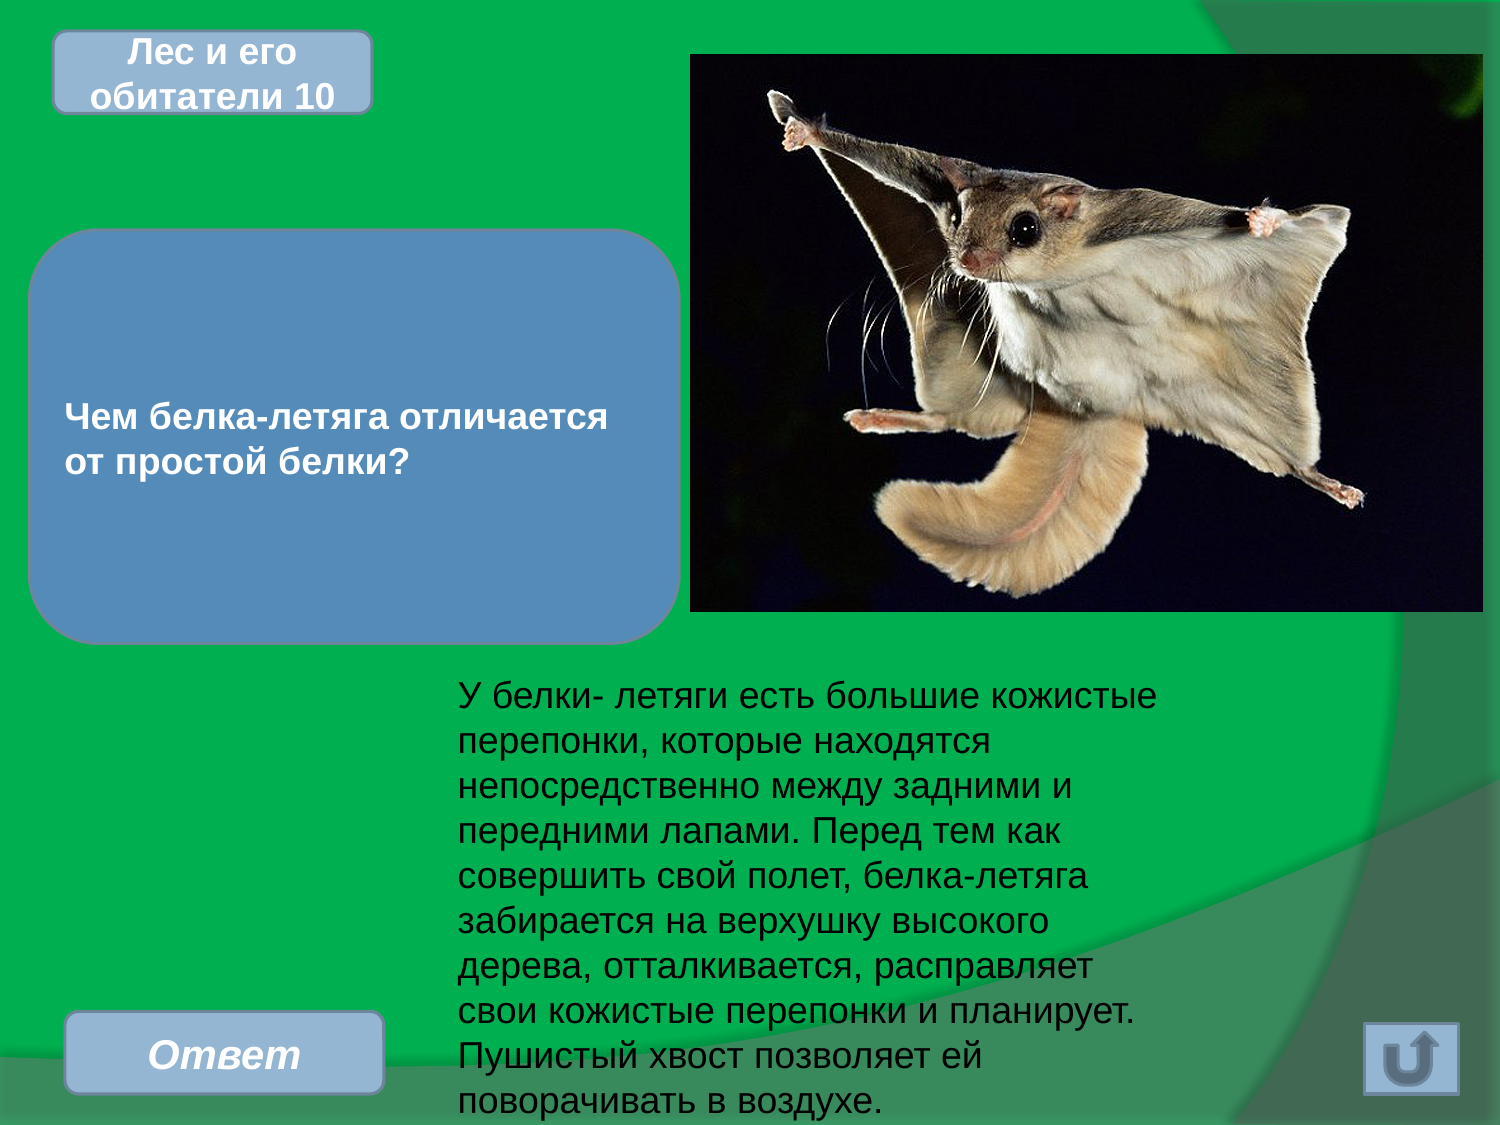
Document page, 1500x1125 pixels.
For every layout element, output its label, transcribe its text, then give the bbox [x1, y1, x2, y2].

text_box Ответ [63, 1009, 386, 1096]
text_box Чем белка-летяга отличается от простой белки? [27, 228, 681, 645]
text_box У белки- летяги есть большие кожистые перепонки, которые находятся непосредственно между задними и передними лапами. Перед тем как совершить свой полет, белка-летяга забирается на верхушку высокого дерева, отталкивается, расправляет свои кожистые перепонки и планирует. Пушистый хвост позволяет ей поворачивать в воздухе. [442, 663, 1193, 1125]
text_box [1363, 1022, 1460, 1096]
picture [690, 54, 1484, 612]
text_box Лес и его обитатели 10 [51, 29, 374, 116]
